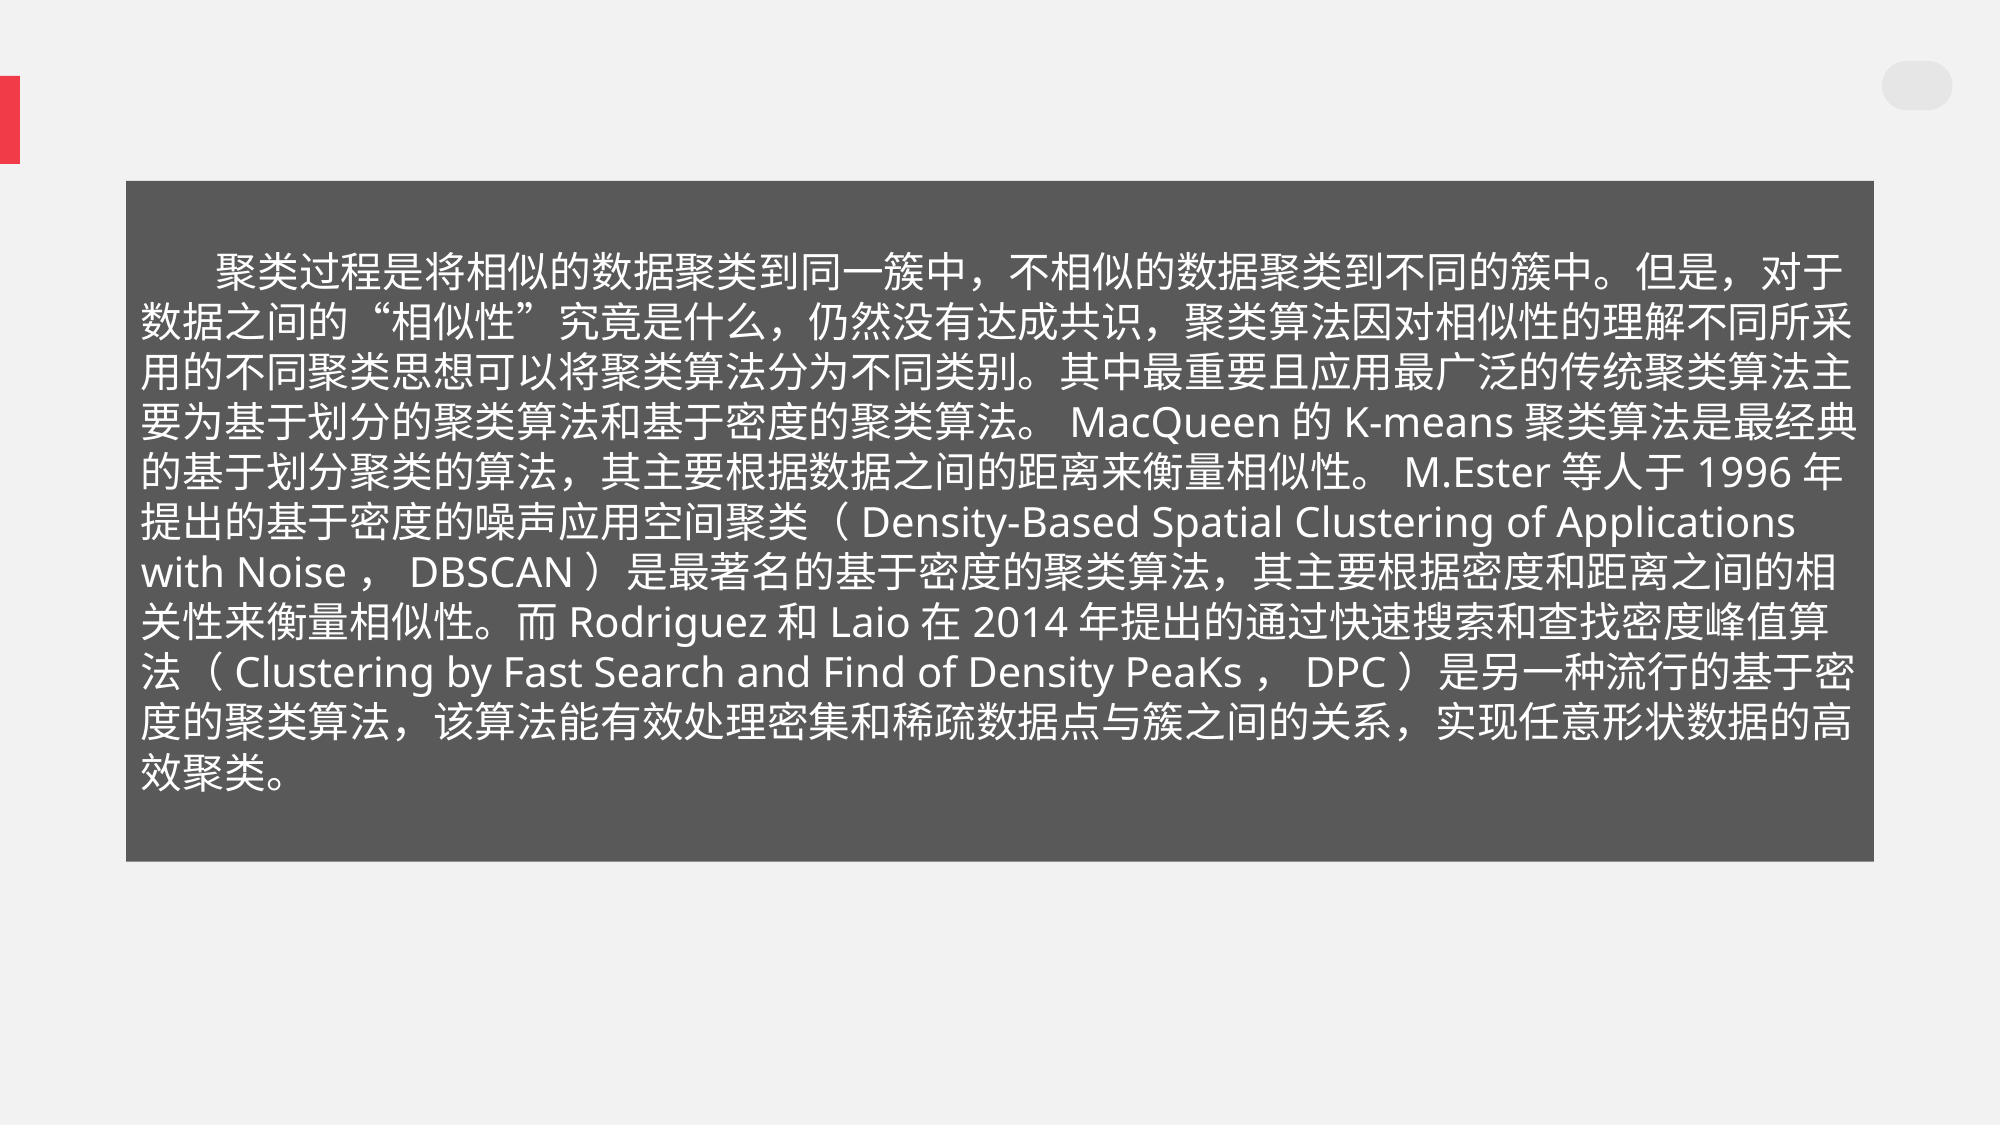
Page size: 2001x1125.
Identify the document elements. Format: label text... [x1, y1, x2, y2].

text_box 聚类过程是将相似的数据聚类到同一簇中，不相似的数据聚类到不同的簇中。但是，对于数据之间的“相似性”究竟是什么，仍然没有达成共识，聚类算法因对相似性的理解不同所采用的不同聚类思想可以将聚类算法分为不同类别。其中最重要且应用最广泛的传统聚类算法主要为基于划分的聚类算法和基于密度的聚类算法。MacQueen的K-means聚类算法是最经典的基于划分聚类的算法，其主要根据数据之间的距离来衡量相似性。M.Ester等人于1996年提出的基于密度的噪声应用空间聚类（Density-Based Spatial Clustering of Applications with Noise，DBSCAN）是最著名的基于密度的聚类算法，其主要根据密度和距离之间的相关性来衡量相似性。而Rodriguez和Laio在2014年提出的通过快速搜索和查找密度峰值算法（Clustering by Fast Search and Find of Density PeaKs，DPC）是另一种流行的基于密度的聚类算法，该算法能有效处理密集和稀疏数据点与簇之间的关系，实现任意形状数据的高效聚类。 [125, 180, 1875, 863]
